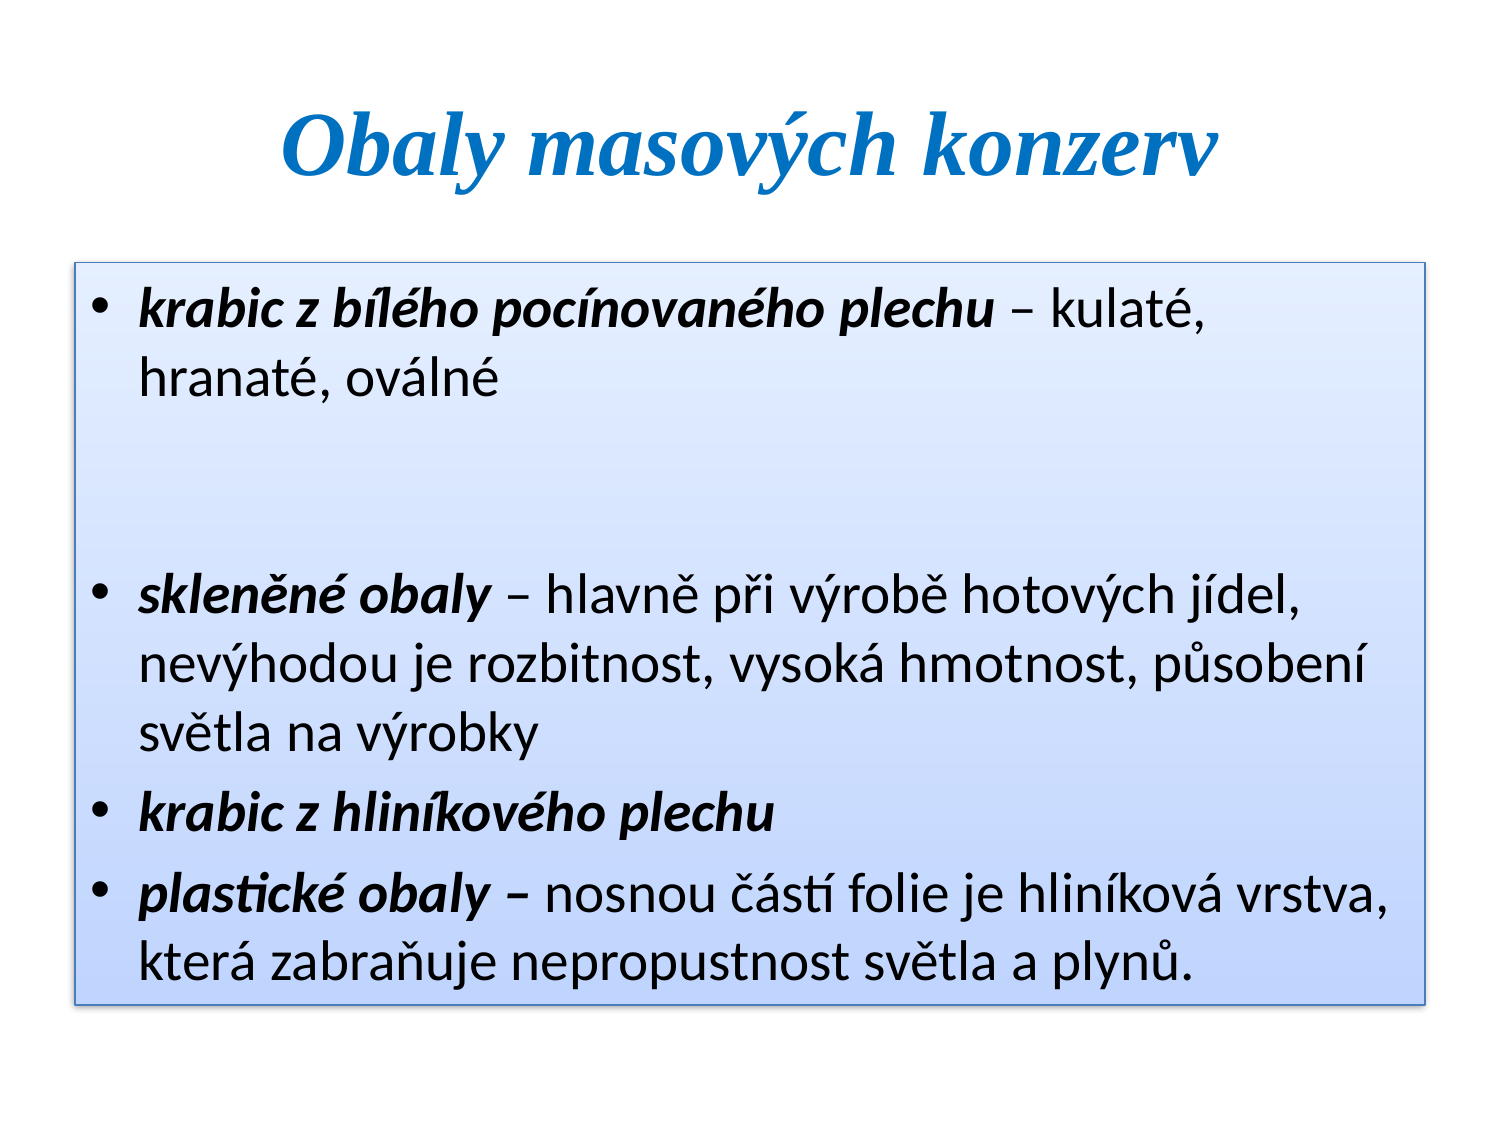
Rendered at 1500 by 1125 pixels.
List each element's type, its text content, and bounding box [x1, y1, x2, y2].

title Obaly masových konzerv [75, 45, 1425, 233]
list krabic z bílého pocínovaného plechu – kulaté, hranaté, oválné skleněné obaly – hlavně při výrobě hotových jídel, nevýhodou je rozbitnost, vysoká hmotnost, působení světla na výrobky krabic z hliníkového plechu plastické obaly – nosnou částí folie je hliníková vrstva, která zabraňuje nepropustnost světla a plynů. [74, 262, 1426, 1006]
